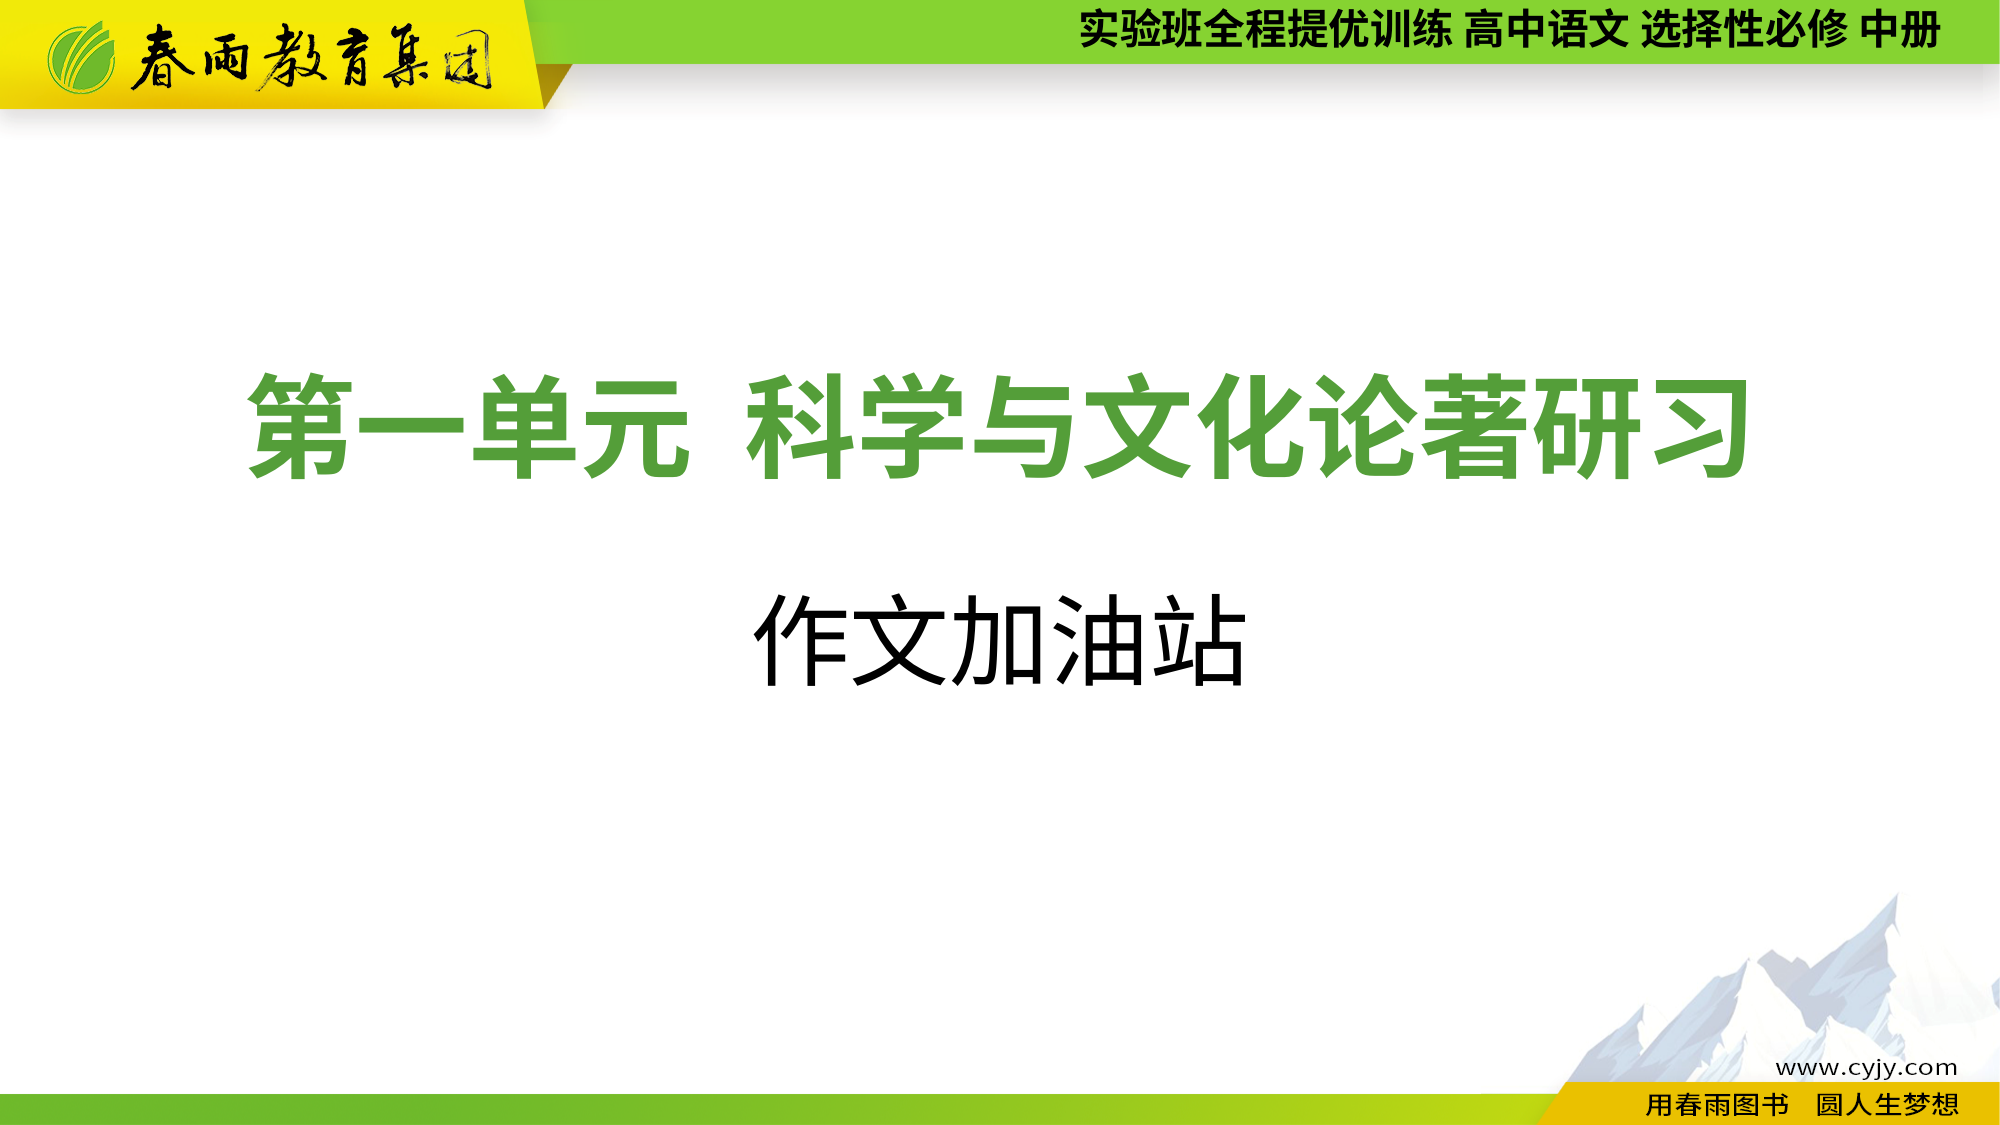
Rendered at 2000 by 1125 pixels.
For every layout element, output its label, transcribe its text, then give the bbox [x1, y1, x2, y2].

text_box 作文加油站 [54, 511, 1946, 706]
picture [0, 0, 2000, 1125]
text_box 第一单元 科学与文化论著研习 [54, 282, 1946, 500]
